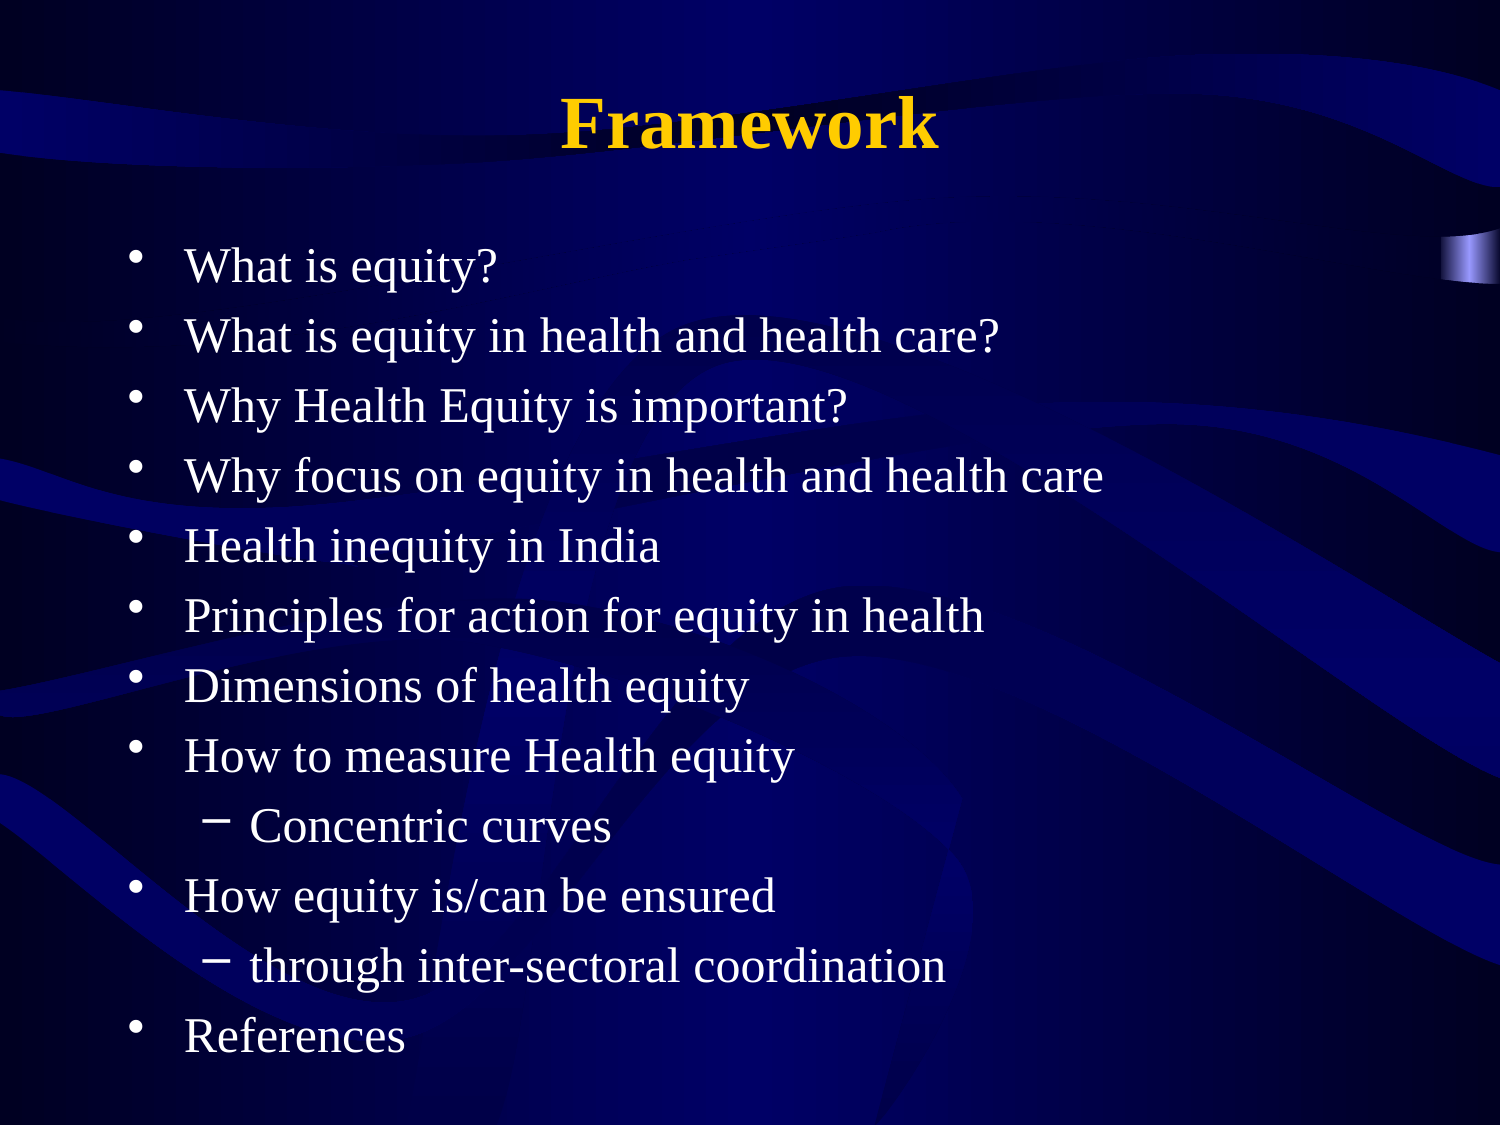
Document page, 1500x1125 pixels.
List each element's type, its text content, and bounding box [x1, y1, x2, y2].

title Framework [112, 24, 1388, 213]
list What is equity? What is equity in health and health care? Why Health Equity is important? Why focus on equity in health and health care Health inequity in India Principles for action for equity in health Dimensions of health equity How to measure Health equity Concentric curves How equity is/can be ensured through inter-sectoral coordination References [112, 224, 1388, 1038]
